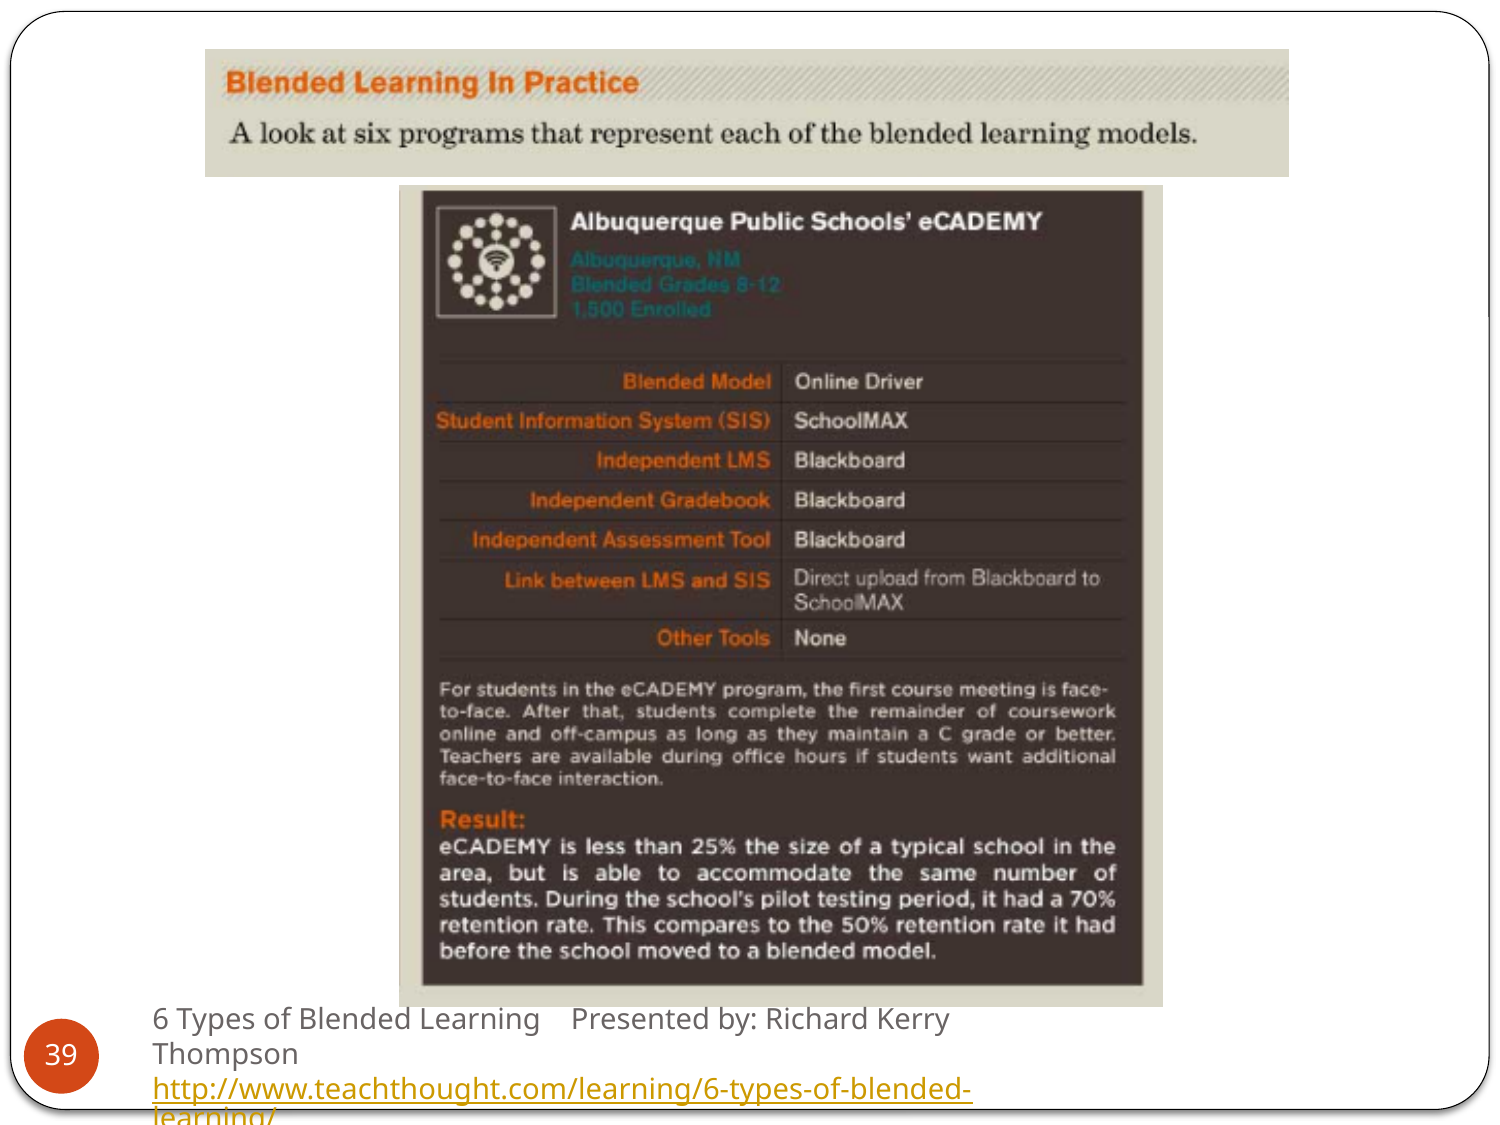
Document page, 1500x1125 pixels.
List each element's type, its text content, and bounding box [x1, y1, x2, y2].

picture [399, 185, 1163, 1007]
slide_number 39 [23, 1018, 99, 1094]
picture [204, 49, 1289, 177]
footer 6 Types of Blended Learning Presented by: Richard Kerry Thompson http://www.teachthought.com/learning/6-types-of-blended-learning/ [137, 1042, 988, 1103]
